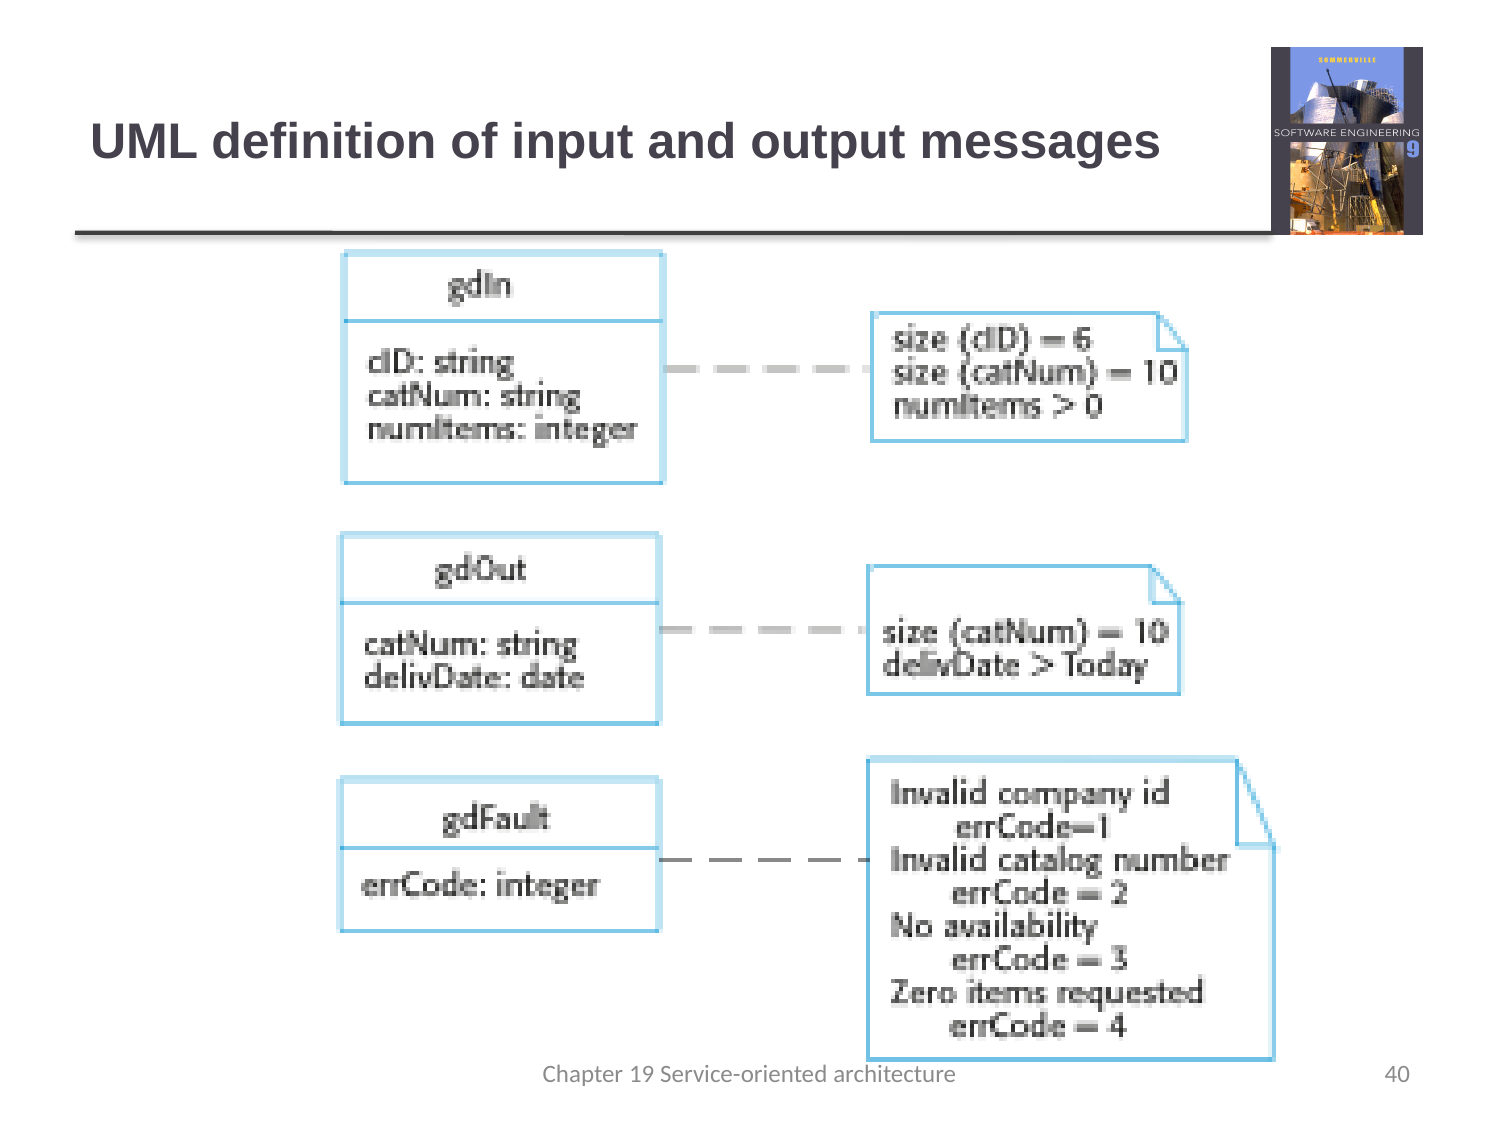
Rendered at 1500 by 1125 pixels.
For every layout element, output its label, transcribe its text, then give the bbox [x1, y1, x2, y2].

picture [1272, 47, 1423, 235]
footer Chapter 19 Service-oriented architecture [512, 1070, 988, 1103]
title UML definition of input and output messages [74, 44, 1272, 233]
slide_number 40 [1074, 1070, 1425, 1103]
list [68, 248, 1500, 1062]
